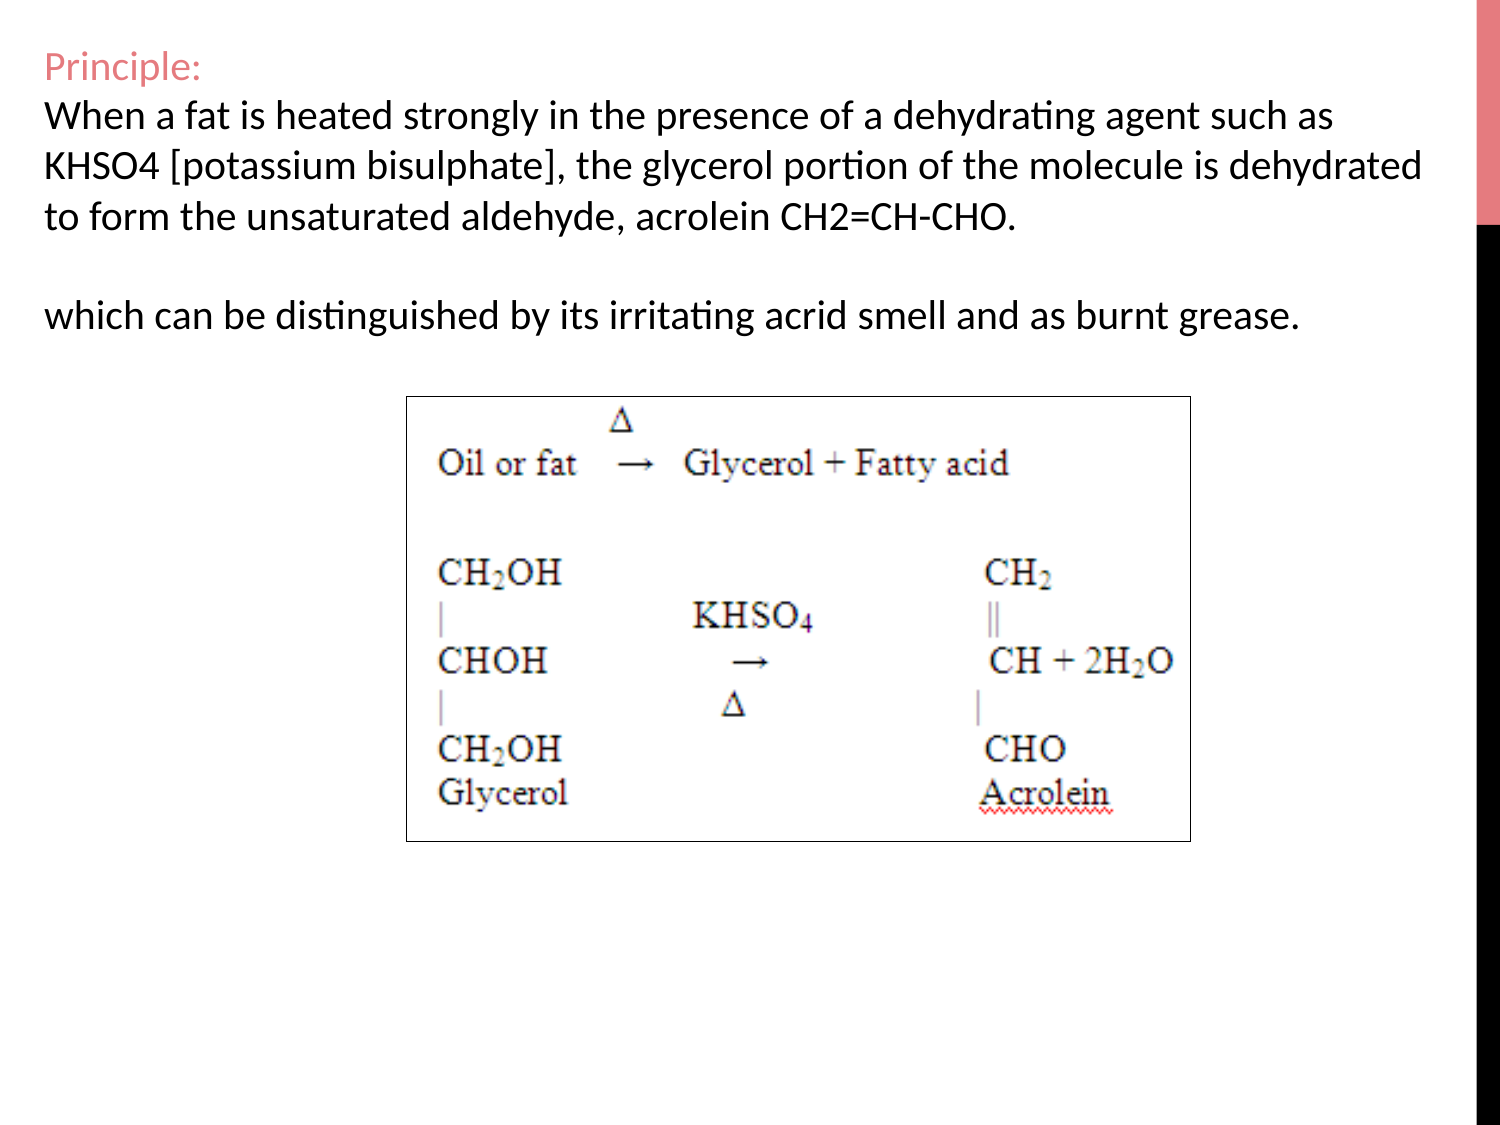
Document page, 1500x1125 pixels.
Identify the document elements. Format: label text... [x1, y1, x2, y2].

text_box Principle: When a fat is heated strongly in the presence of a dehydrating agent such as KHSO4 [potassium bisulphate], the glycerol portion of the molecule is dehydrated to form the unsaturated aldehyde, acrolein CH2=CH-CHO. which can be distinguished by its irritating acrid smell and as burnt grease. [29, 30, 1459, 946]
picture [406, 396, 1191, 842]
